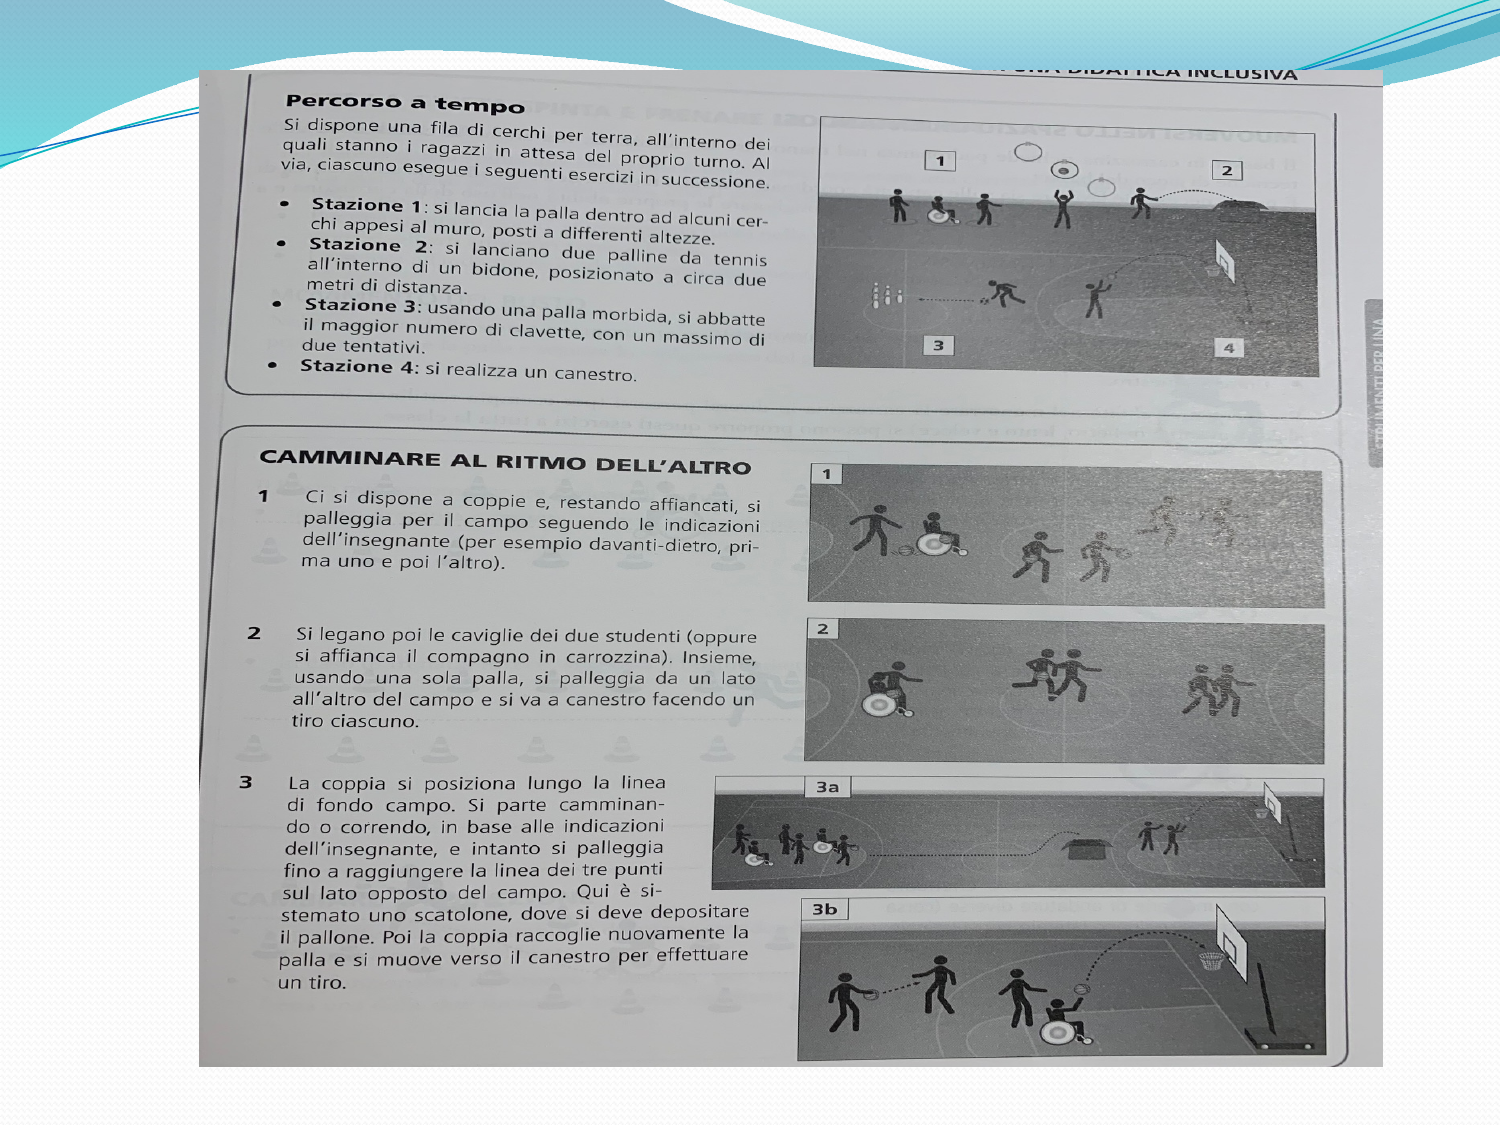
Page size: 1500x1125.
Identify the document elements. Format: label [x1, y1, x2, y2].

list [198, 70, 1383, 1067]
